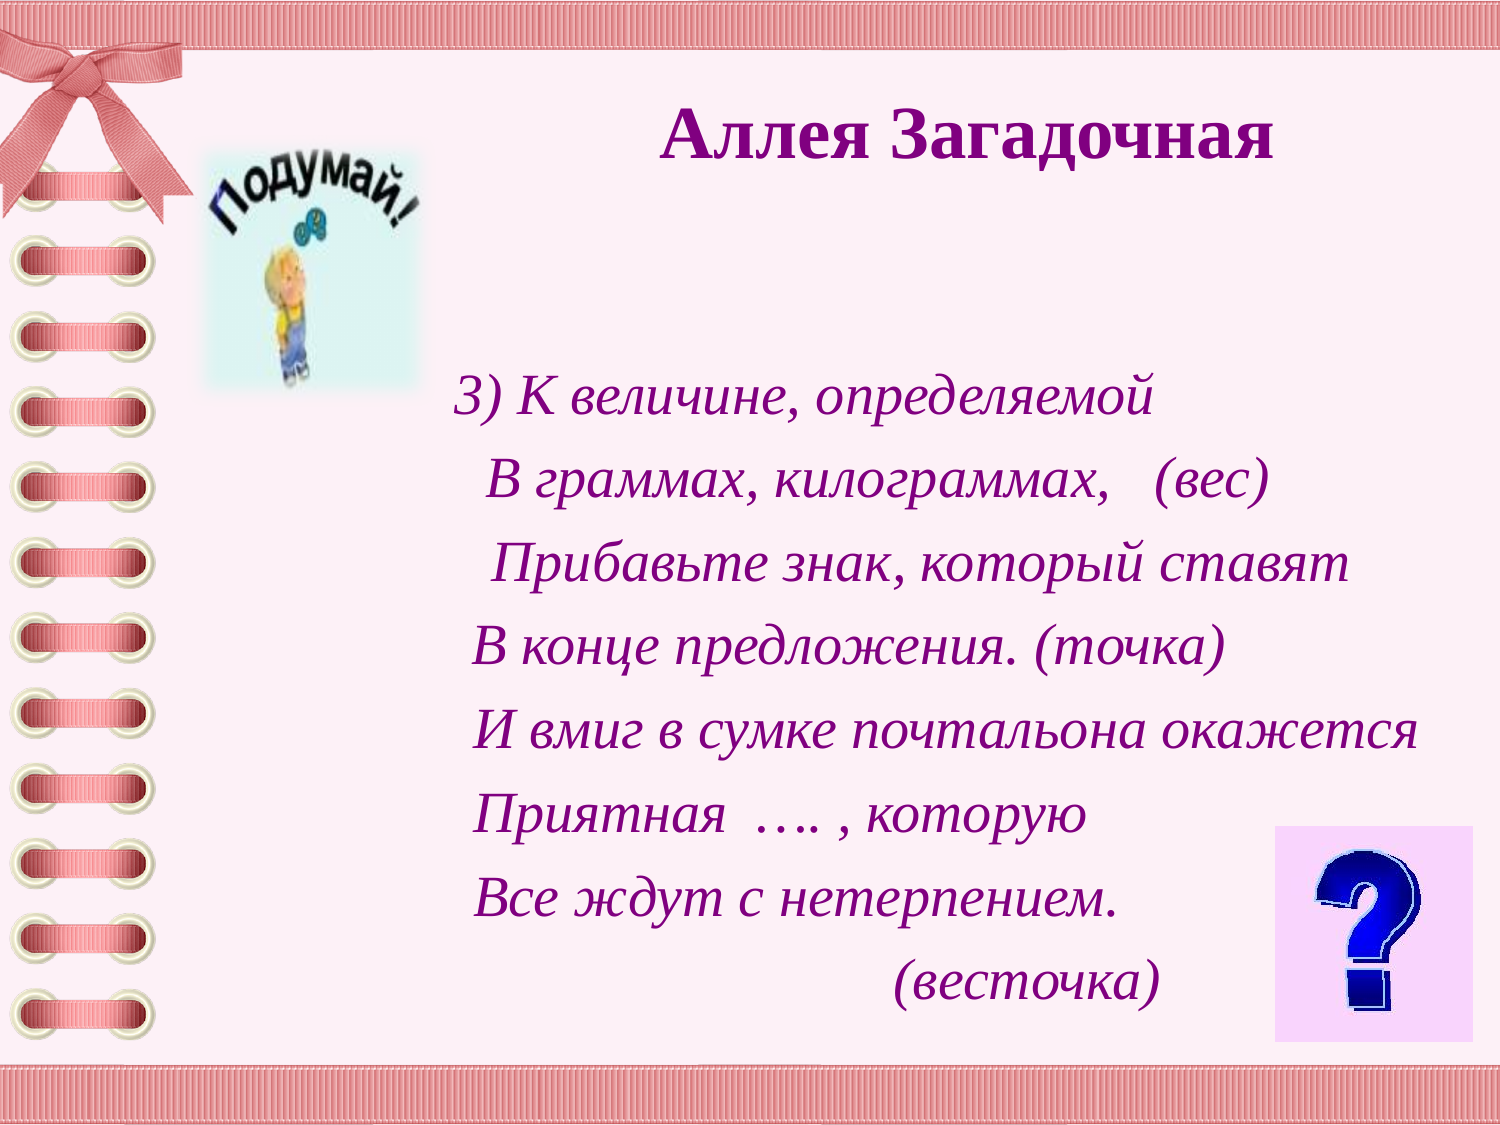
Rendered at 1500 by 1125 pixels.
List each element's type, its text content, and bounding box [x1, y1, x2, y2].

picture [7, 909, 138, 968]
title Аллея Загадочная [625, 59, 1449, 209]
picture [7, 382, 138, 441]
picture [7, 834, 138, 893]
picture [7, 683, 138, 742]
picture [7, 984, 138, 1043]
picture [7, 608, 138, 667]
picture [7, 457, 138, 516]
picture [7, 307, 138, 366]
picture [0, 0, 1500, 407]
picture [7, 232, 138, 291]
picture [0, 1060, 1500, 1125]
picture [7, 759, 138, 817]
picture [7, 533, 138, 592]
picture [1275, 826, 1473, 1042]
list 3) К величине, определяемой В граммах, килограммах, (вес) Прибавьте знак, который ставят В конце предложения. (точка) И вмиг в сумке почтальона окажется Приятная …. , которую Все ждут с нетерпением. (весточка) [138, 216, 1500, 1046]
